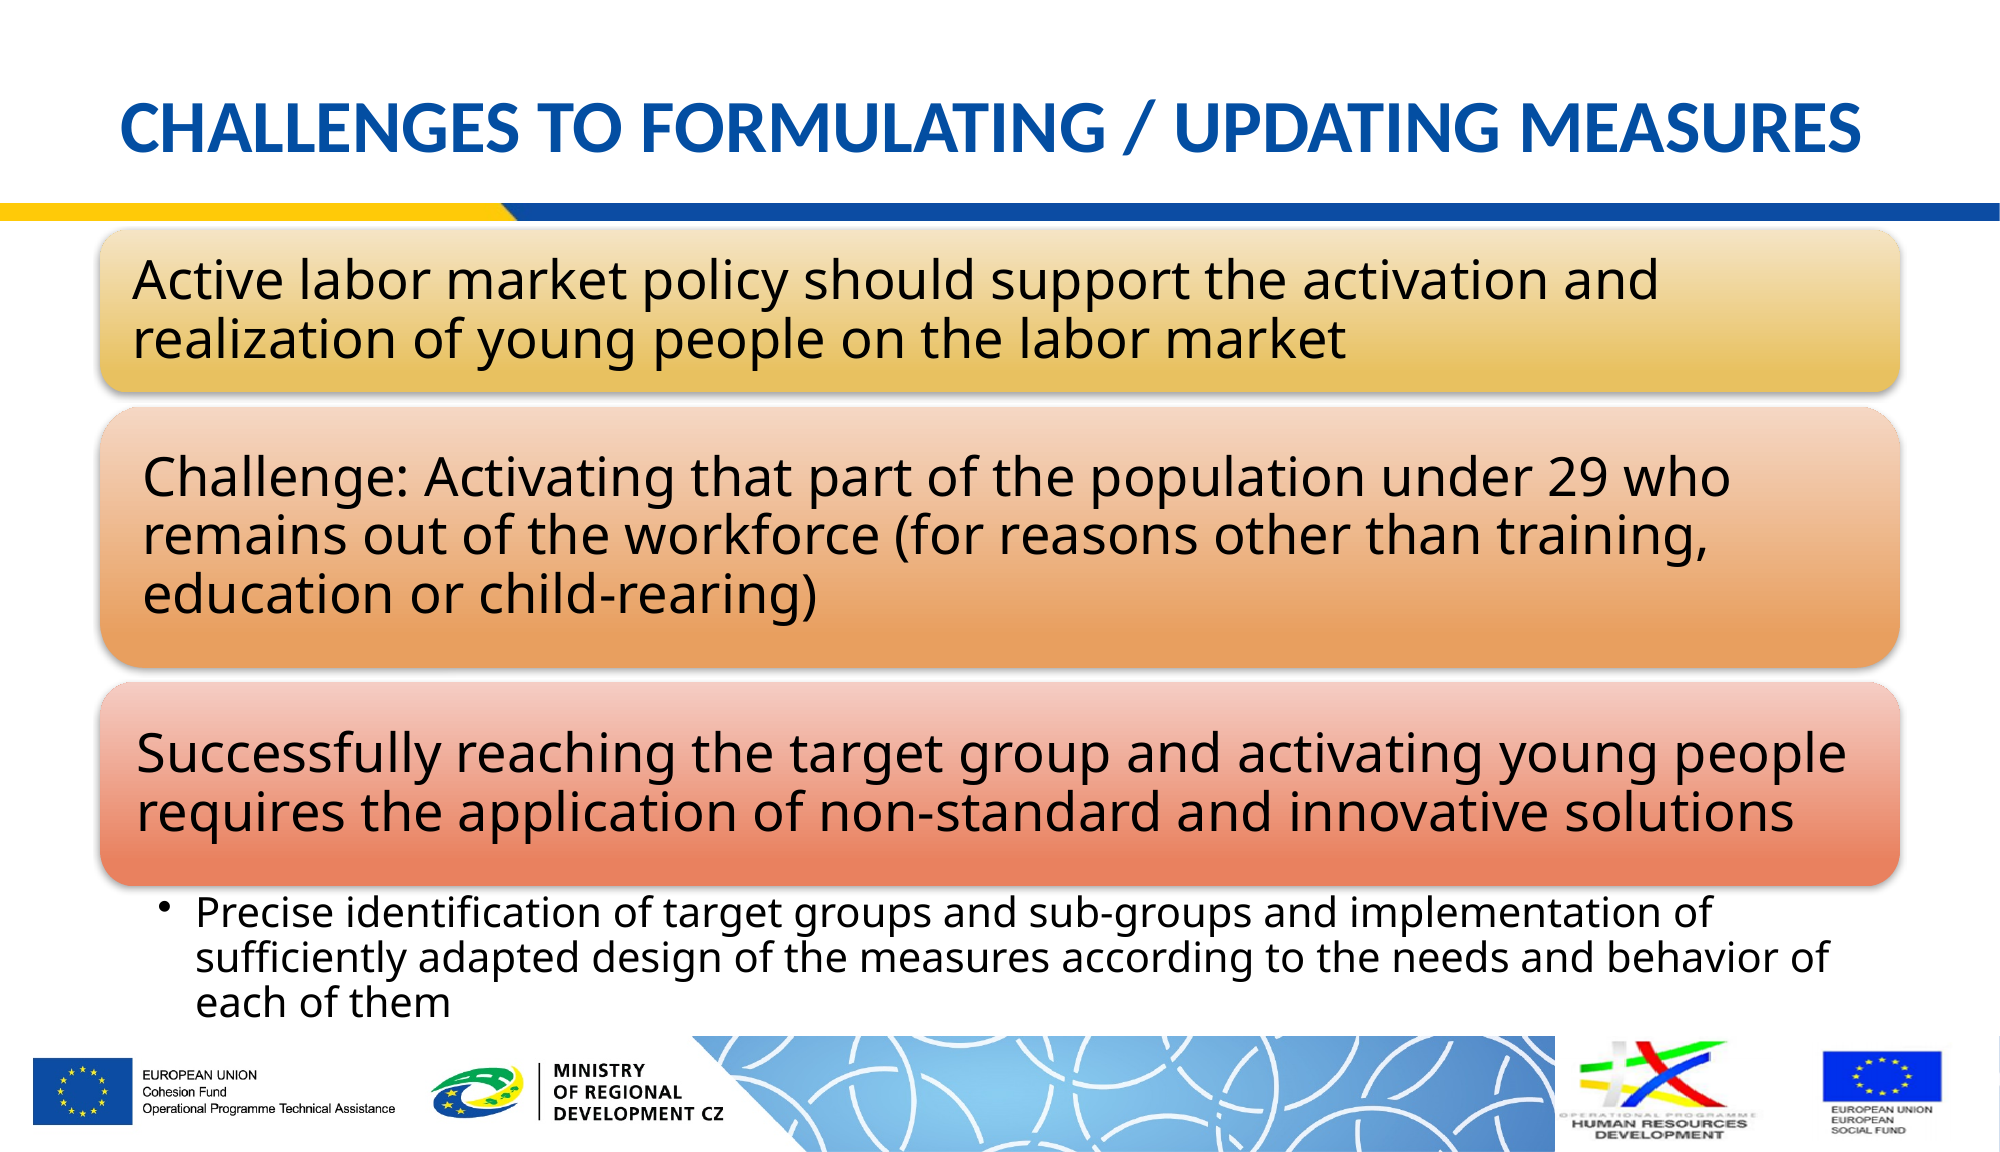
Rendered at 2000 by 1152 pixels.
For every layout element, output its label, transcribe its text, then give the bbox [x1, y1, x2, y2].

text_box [100, 221, 1900, 1059]
picture [0, 1036, 2000, 1152]
picture [0, 203, 2000, 221]
title CHALLENGES TO FORMULATING / UPDATING MEASURES [99, 46, 1900, 198]
